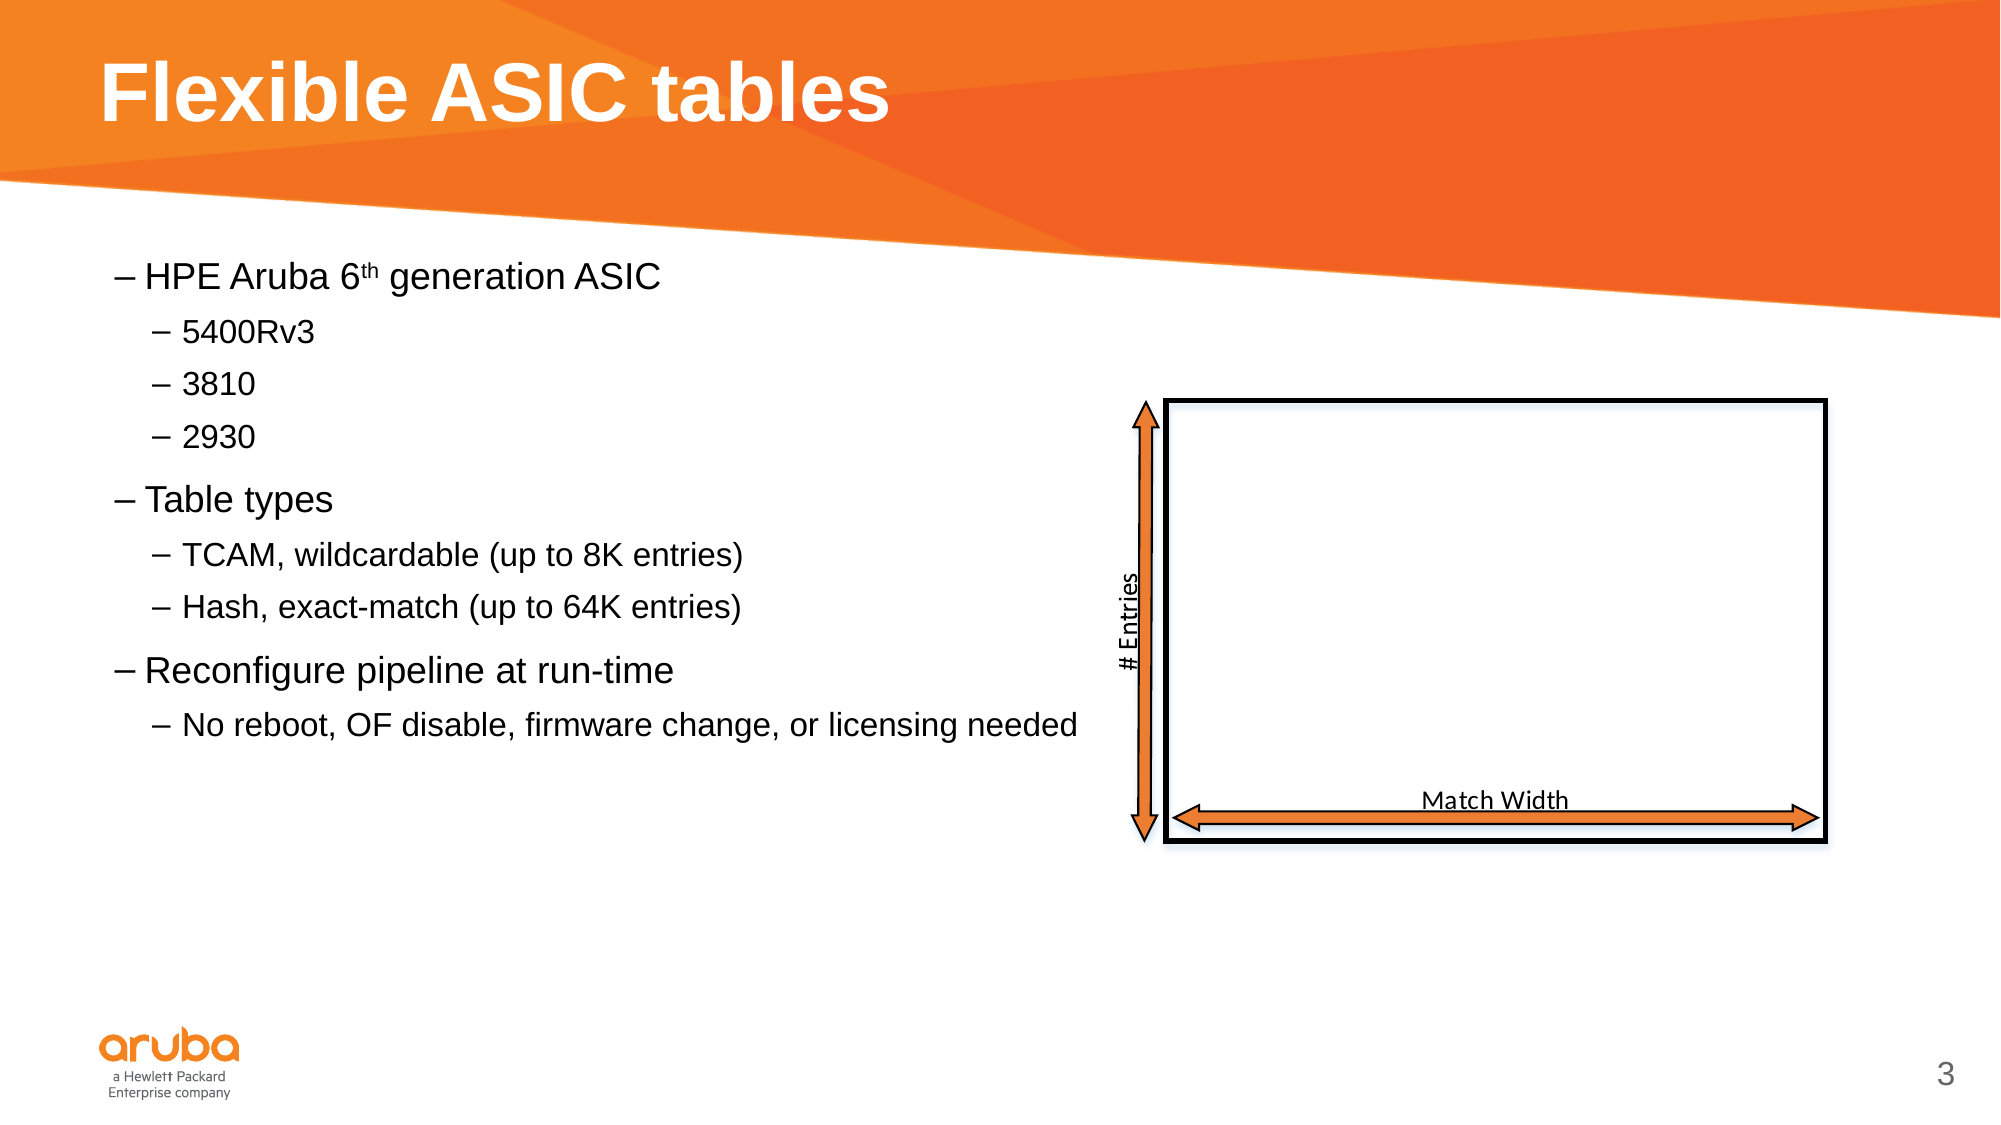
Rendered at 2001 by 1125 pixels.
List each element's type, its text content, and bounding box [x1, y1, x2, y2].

title Flexible ASIC tables [99, 50, 1450, 145]
text_box HPE Aruba 6th generation ASIC 5400Rv3 3810 2930 Table types TCAM, wildcardable (up to 8K entries) Hash, exact-match (up to 64K entries) Reconfigure pipeline at run-time No reboot, OF disable, firmware change, or licensing needed [99, 249, 1900, 1000]
picture [0, 0, 2001, 1125]
